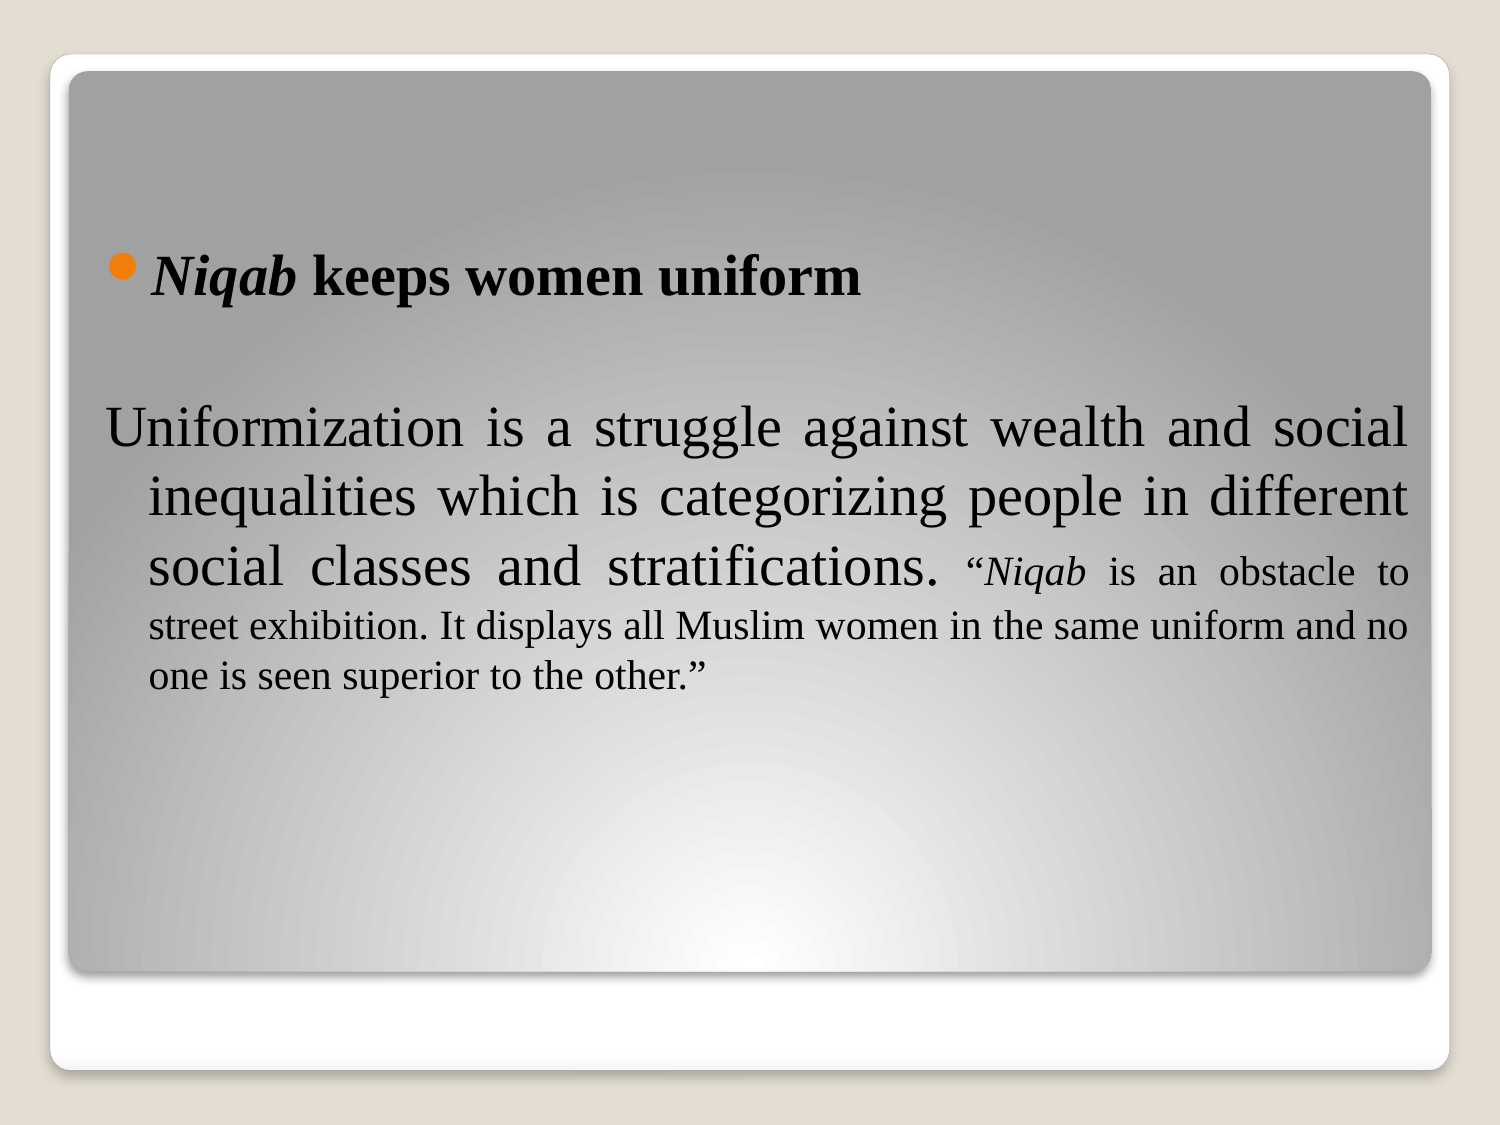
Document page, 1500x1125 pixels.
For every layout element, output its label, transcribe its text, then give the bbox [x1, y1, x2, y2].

list Niqab keeps women uniform Uniformization is a struggle against wealth and social inequalities which is categorizing people in different social classes and stratifications. “Niqab is an obstacle to street exhibition. It displays all Muslim women in the same uniform and no one is seen superior to the other.” [75, 222, 1425, 797]
